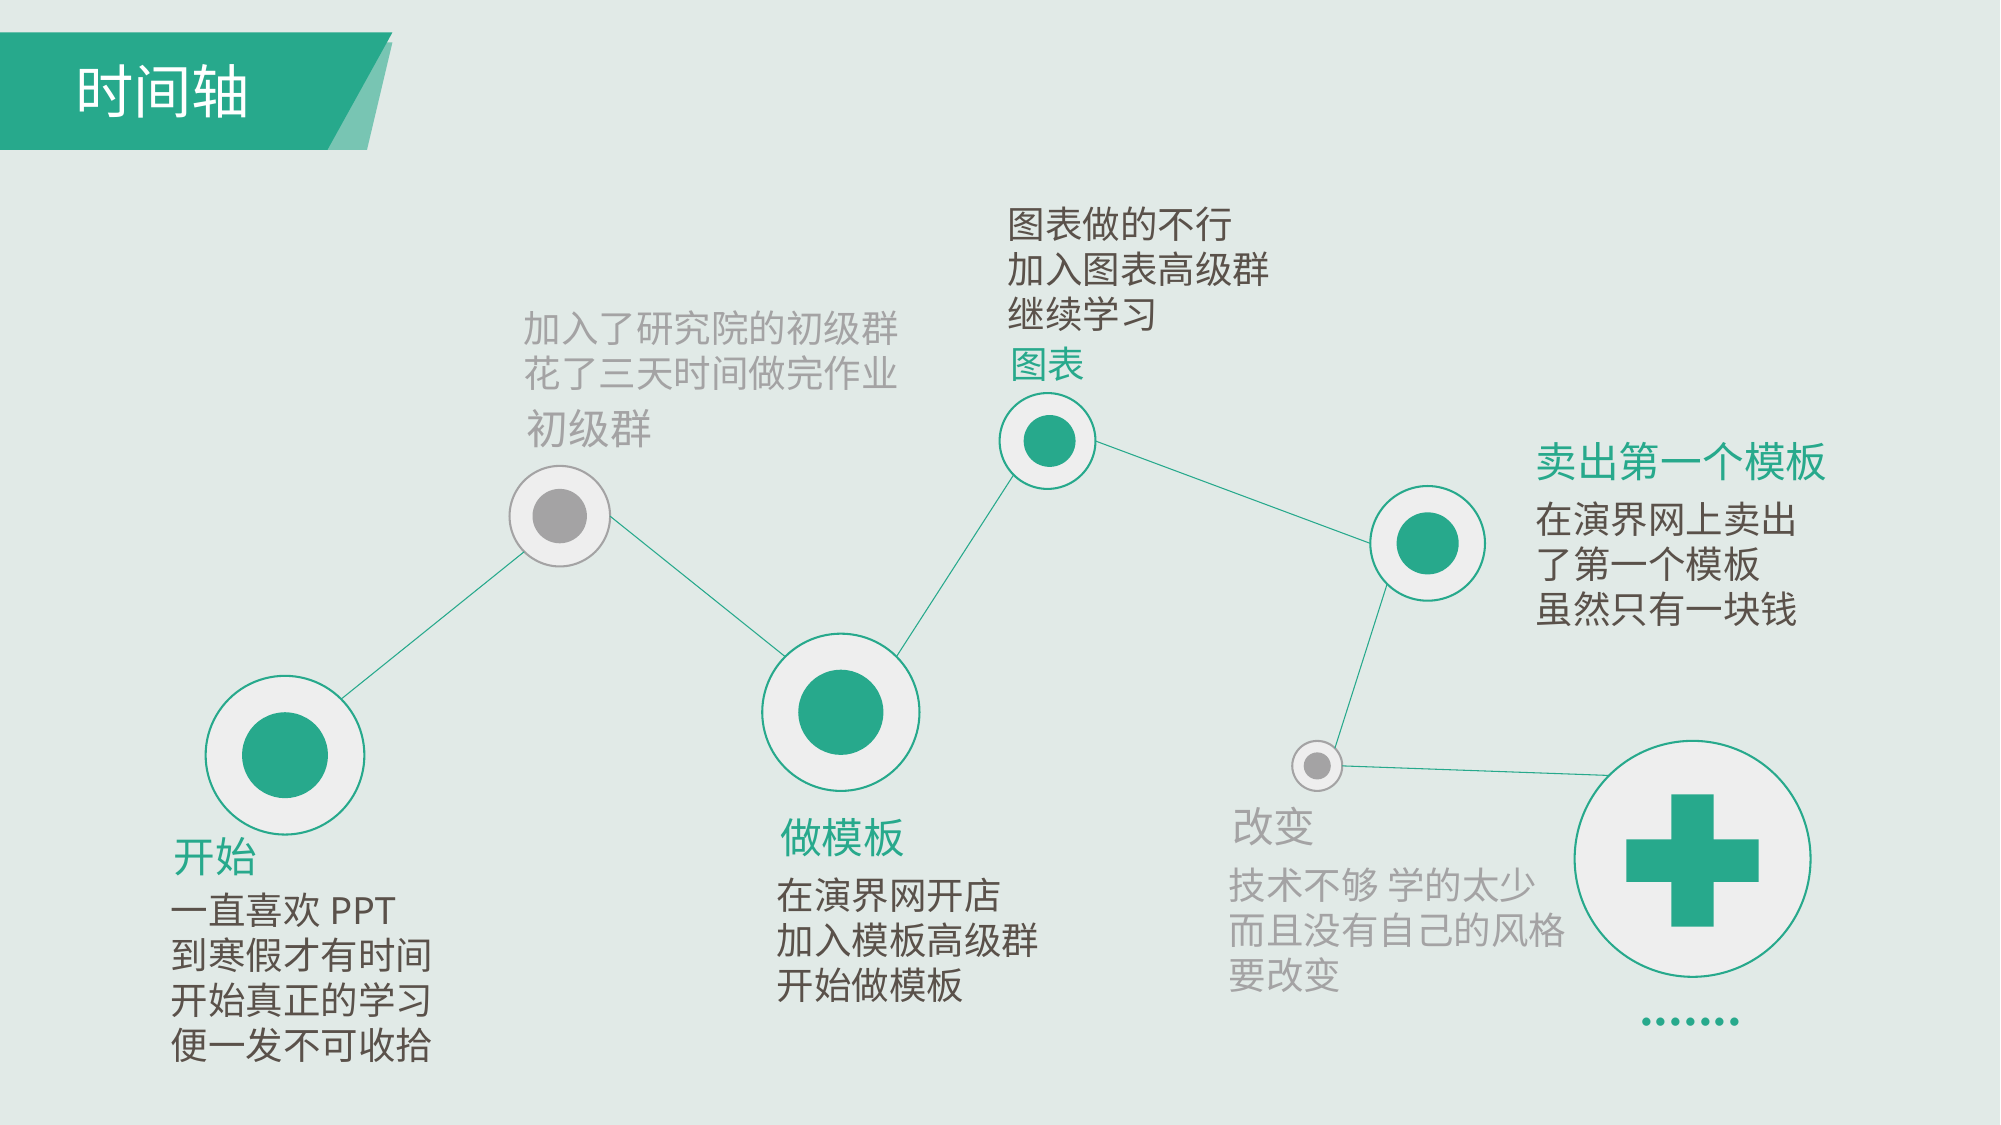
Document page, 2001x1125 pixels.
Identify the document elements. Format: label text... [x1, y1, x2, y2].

text_box 卖出第一个模板 [1520, 428, 1843, 494]
text_box 时间轴 [0, 48, 333, 133]
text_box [1342, 765, 1610, 776]
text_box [1334, 583, 1388, 749]
text_box [1395, 511, 1460, 576]
text_box 图表 [995, 344, 1101, 394]
text_box ······· [1624, 973, 1761, 1058]
text_box 开始 [158, 823, 272, 879]
text_box 改变 [1217, 793, 1331, 859]
text_box [998, 394, 1097, 490]
text_box [1369, 484, 1487, 602]
text_box [1022, 414, 1077, 468]
text_box [1573, 739, 1812, 973]
text_box 在演界网上卖出了第一个模板 虽然只有一块钱 [1520, 488, 1831, 639]
text_box 图表做的不行 加入图表高级群 继续学习 [993, 194, 1303, 344]
text_box [531, 487, 588, 545]
text_box [508, 464, 612, 568]
text_box 一直喜欢PPT 到寒假才有时间开始真正的学习 便一发不可收拾 [155, 879, 466, 1075]
text_box [0, 31, 395, 151]
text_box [610, 516, 786, 657]
text_box [329, 41, 394, 151]
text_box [896, 474, 1014, 657]
text_box [761, 632, 921, 792]
text_box [204, 674, 366, 836]
text_box 做模板 [765, 803, 921, 864]
text_box 加入了研究院的初级群 花了三天时间做完作业 [509, 297, 951, 403]
text_box 在演界网开店 加入模板高级群 开始做模板 [762, 864, 1072, 1015]
text_box [1625, 793, 1760, 928]
text_box 技术不够 学的太少 而且没有自己的风格 要改变 [1214, 854, 1584, 1005]
text_box [240, 711, 330, 800]
text_box [1291, 739, 1344, 792]
text_box 初级群 [511, 403, 667, 460]
text_box [797, 668, 885, 756]
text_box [341, 551, 525, 700]
text_box [1302, 751, 1332, 781]
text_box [1095, 440, 1371, 544]
